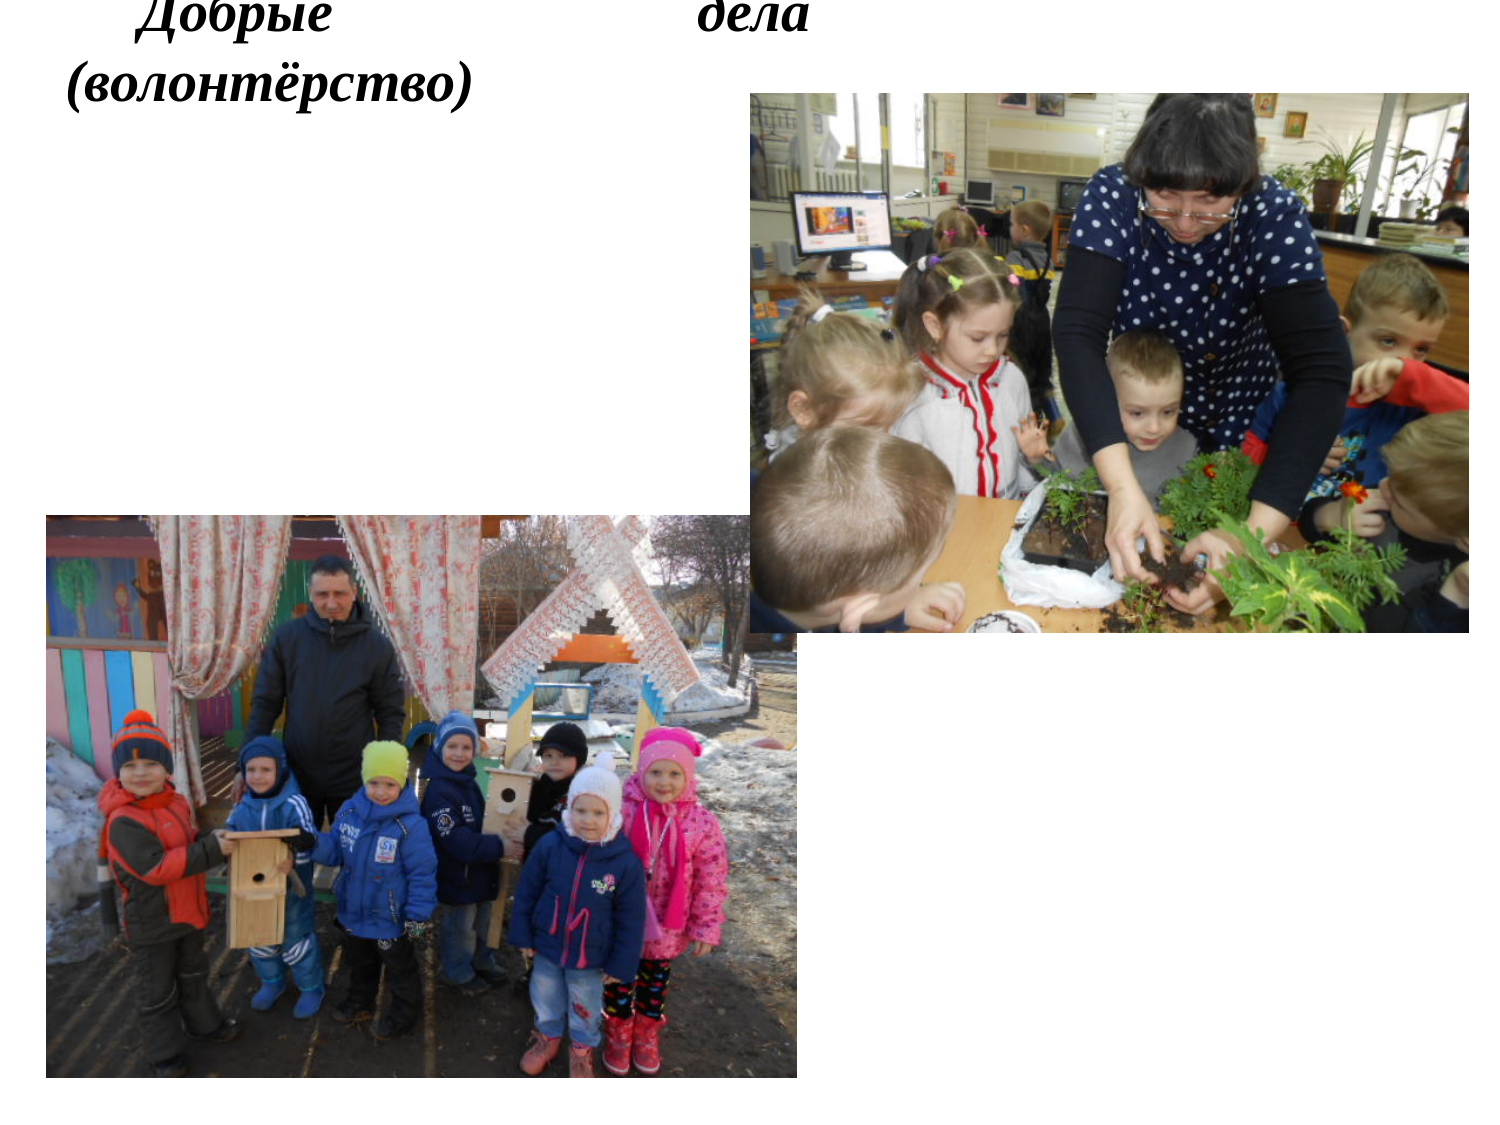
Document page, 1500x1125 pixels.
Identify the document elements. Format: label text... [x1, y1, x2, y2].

picture [46, 93, 1469, 1079]
text_box Добрые дела (волонтёрство) [50, 0, 826, 156]
